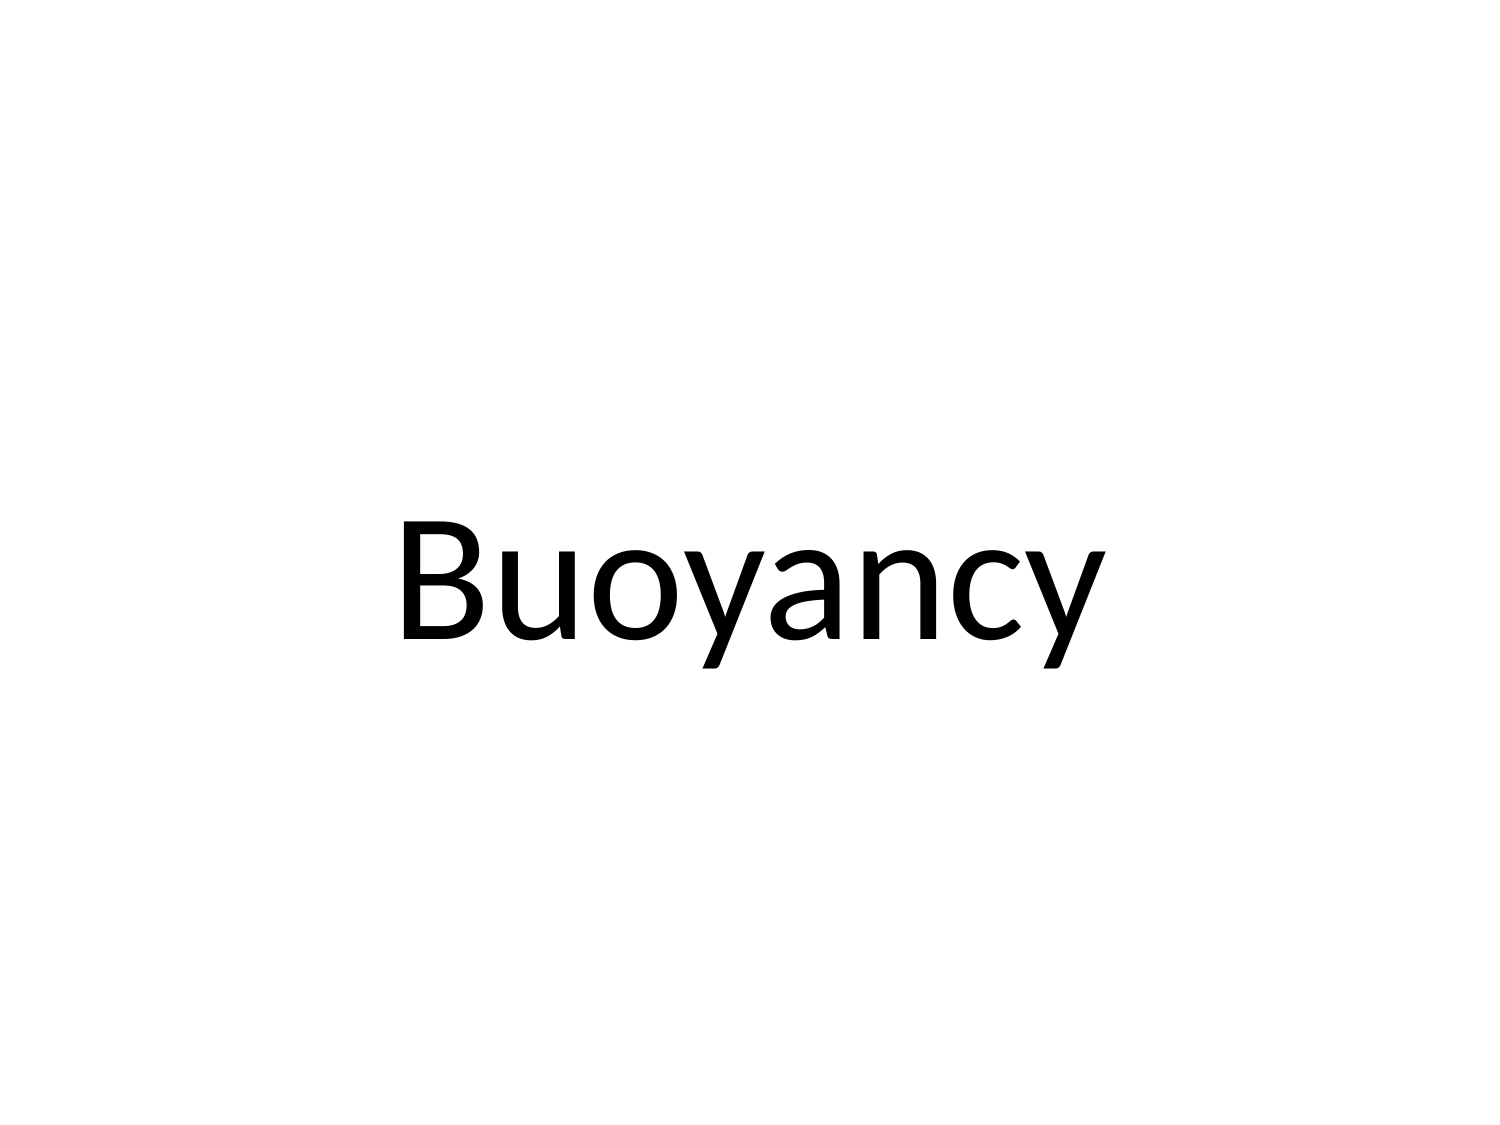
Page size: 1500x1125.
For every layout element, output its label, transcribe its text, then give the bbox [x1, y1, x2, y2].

title Buoyancy [75, 45, 1425, 1088]
